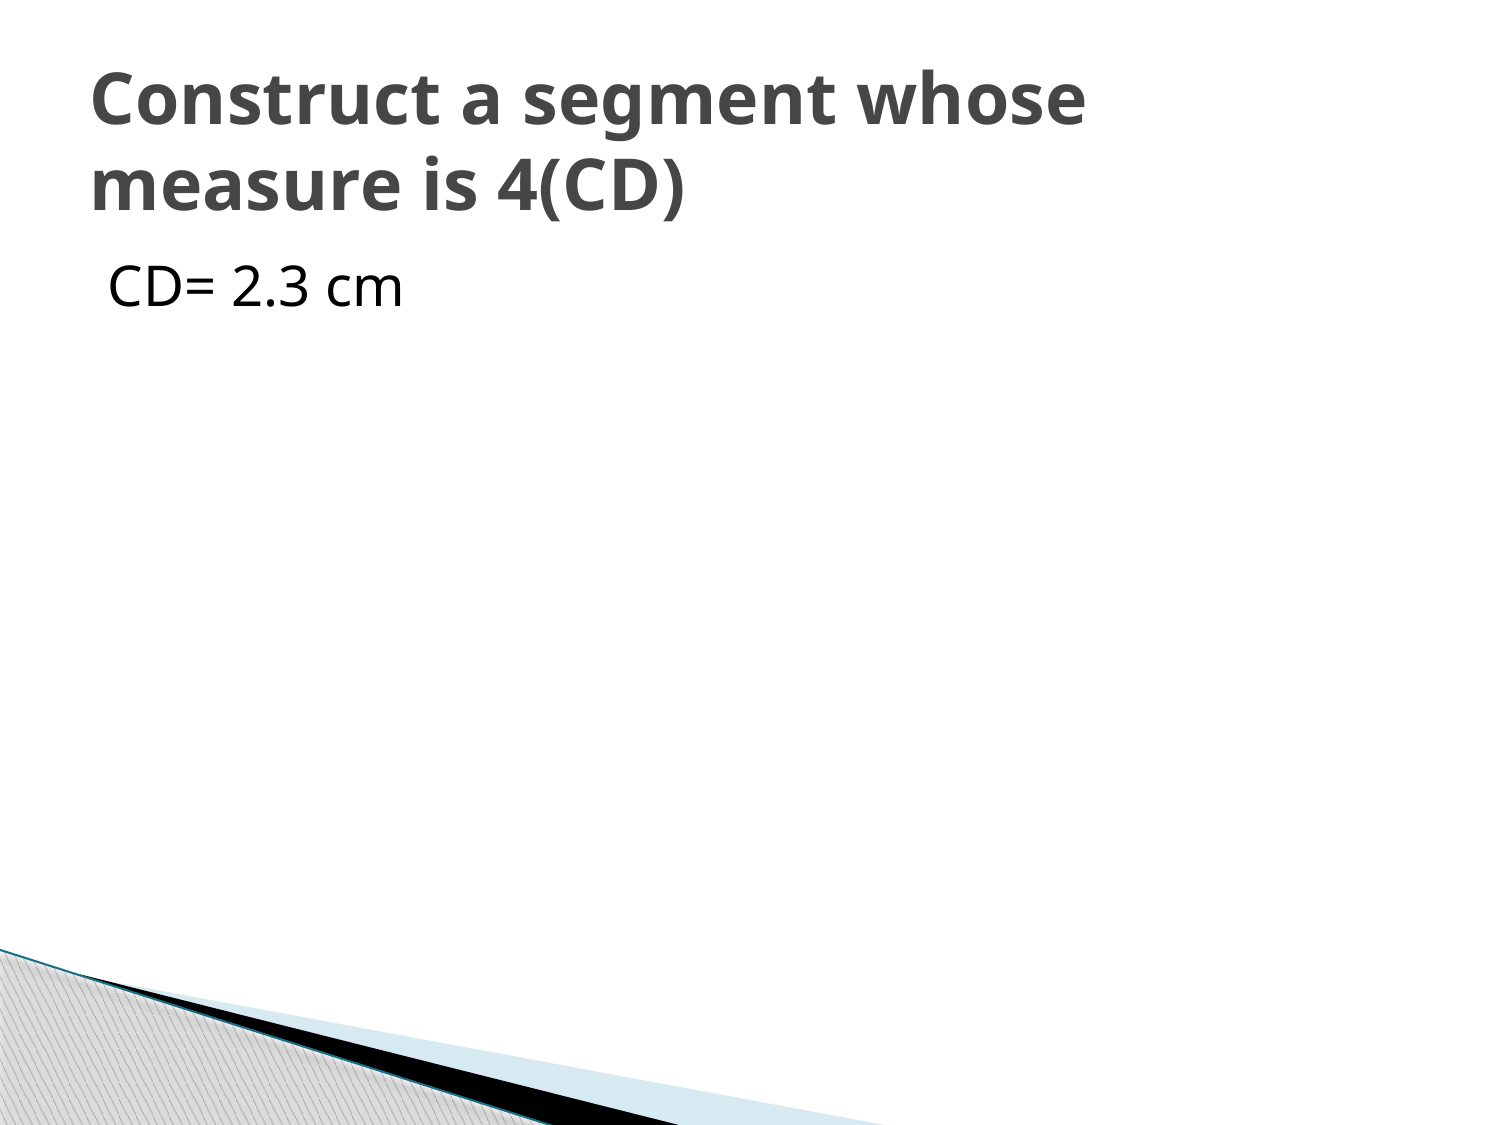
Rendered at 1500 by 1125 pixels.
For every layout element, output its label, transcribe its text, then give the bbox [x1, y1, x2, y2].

title Construct a segment whose measure is 4(CD) [75, 45, 1425, 233]
list CD= 2.3 cm [75, 243, 1425, 986]
